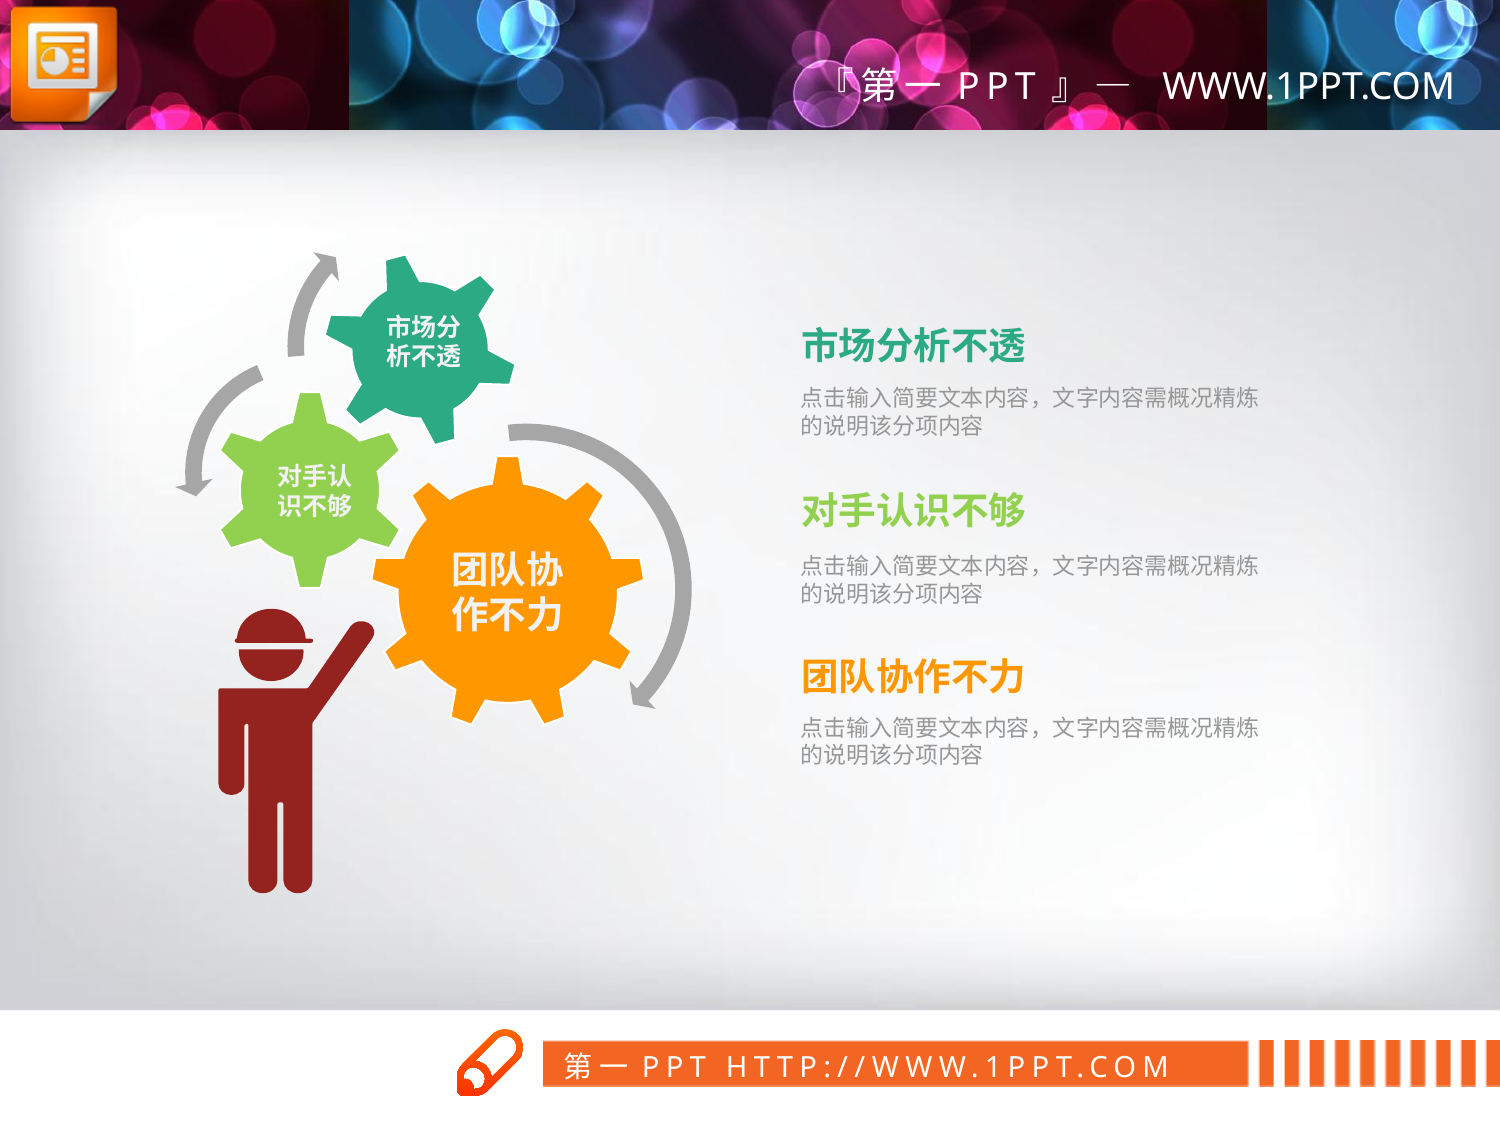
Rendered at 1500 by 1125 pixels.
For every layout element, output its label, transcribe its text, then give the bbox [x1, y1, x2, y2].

text_box [507, 423, 692, 709]
text_box 点击输入简要文本内容，文字内容需概况精炼的说明该分项内容 [785, 706, 1294, 776]
picture [0, 0, 1500, 1012]
picture [543, 1040, 1500, 1087]
text_box 对手认 识不够 [262, 453, 368, 528]
text_box 市场分 析不透 [371, 303, 477, 379]
text_box 团队协作不力 [786, 645, 1042, 705]
text_box [324, 254, 516, 446]
text_box 点击输入简要文本内容，文字内容需概况精炼的说明该分项内容 [785, 544, 1294, 614]
text_box 市场分析不透 [786, 314, 1042, 375]
text_box 团队协 作不力 [436, 538, 579, 644]
text_box [175, 365, 264, 497]
text_box [371, 456, 645, 725]
text_box [219, 392, 401, 588]
text_box 点击输入简要文本内容，文字内容需概况精炼的说明该分项内容 [785, 376, 1294, 447]
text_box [218, 608, 377, 894]
text_box [287, 252, 339, 357]
text_box 对手认识不够 [786, 479, 1042, 540]
